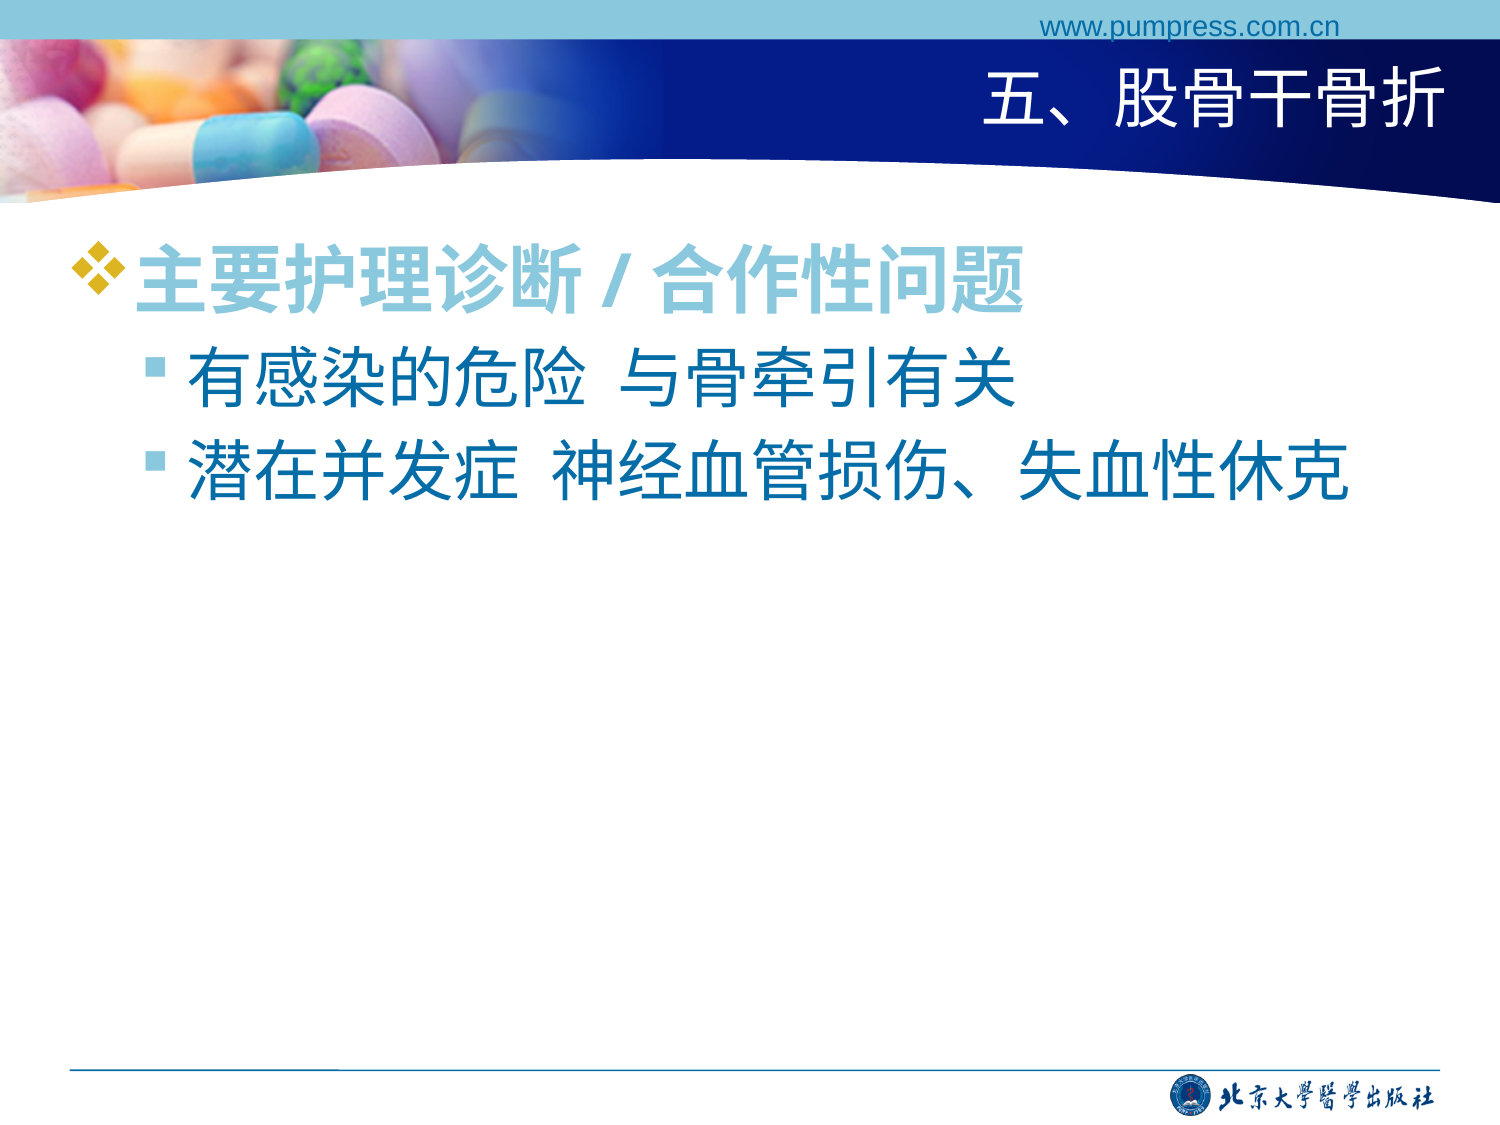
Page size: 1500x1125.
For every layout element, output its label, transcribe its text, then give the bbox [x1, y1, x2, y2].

slide_number www.pumpress.com.cn [1025, 0, 1463, 38]
picture [0, 40, 1500, 203]
list 主要护理诊断/合作性问题 有感染的危险 与骨牵引有关 潜在并发症 神经血管损伤、失血性休克 [49, 224, 1463, 1026]
picture [1170, 1074, 1436, 1118]
title 五、股骨干骨折 [137, 49, 1463, 143]
